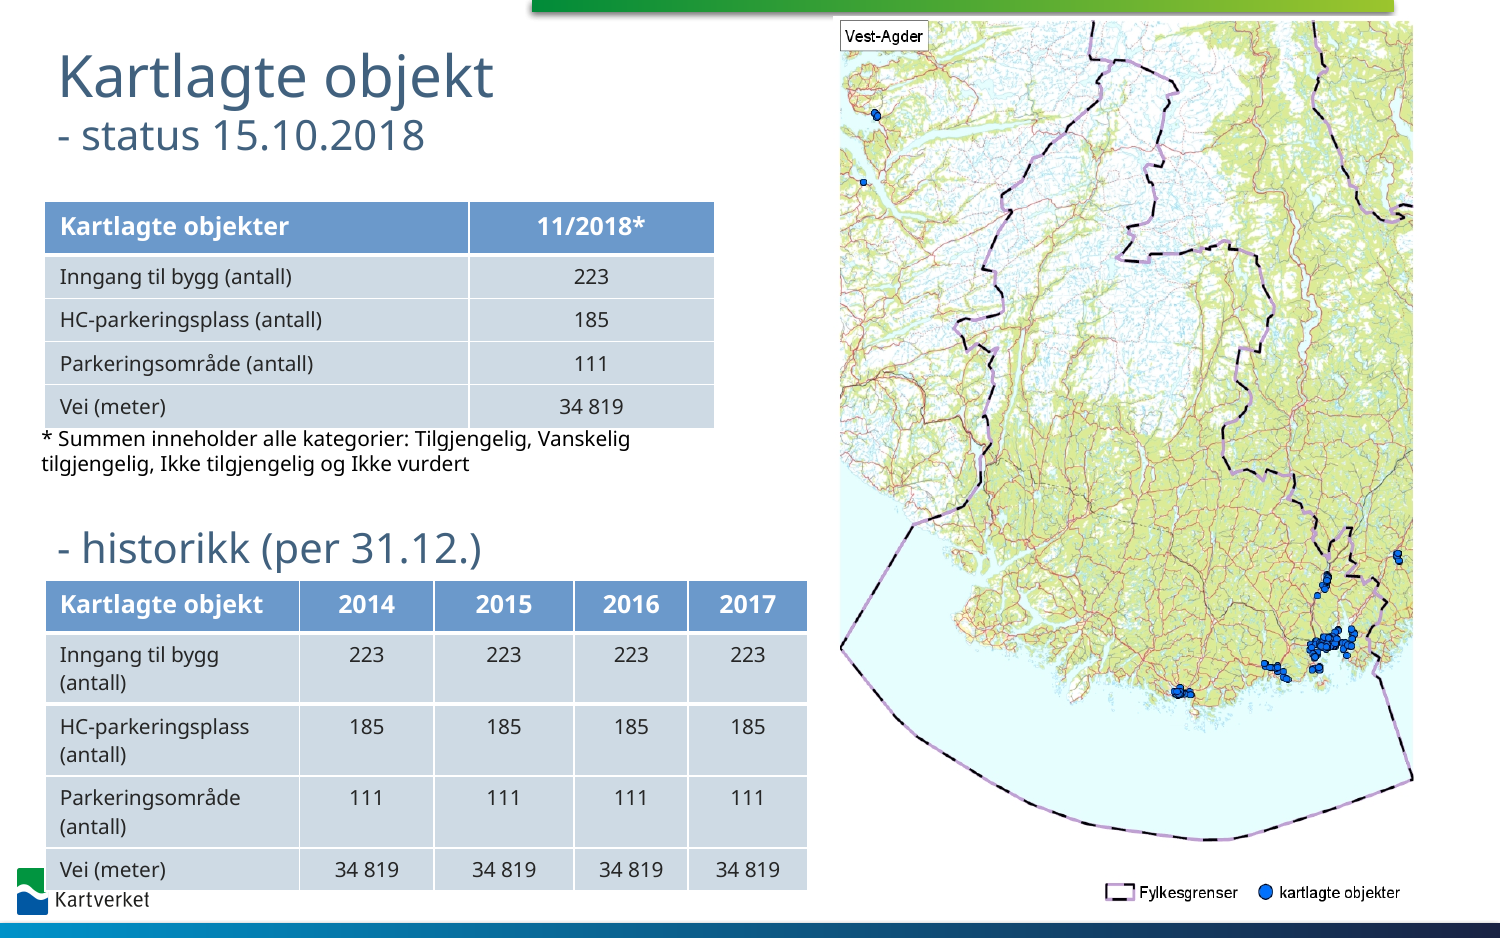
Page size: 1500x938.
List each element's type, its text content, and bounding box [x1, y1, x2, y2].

picture [833, 16, 1419, 913]
table_cell 223 [575, 635, 687, 702]
table_cell Vei (meter) [46, 849, 299, 890]
table_cell 185 [435, 706, 573, 775]
table_header 2016 [575, 581, 687, 631]
table_header 2015 [435, 581, 573, 631]
table_cell 223 [435, 635, 573, 702]
table_cell Inngang til bygg (antall) [45, 257, 468, 298]
text_box * Summen inneholder alle kategorier: Tilgjengelig, Vanskelig tilgjengelig, Ikke tilgjengelig og Ikke vurdert [26, 417, 711, 483]
table_cell 223 [300, 635, 433, 702]
table_cell 223 [470, 257, 714, 298]
table_cell 185 [575, 706, 687, 775]
table_cell 111 [435, 777, 573, 847]
table_cell Parkeringsområde (antall) [45, 342, 468, 384]
table_header Kartlagte objekt [46, 581, 299, 631]
table_cell 34 819 [470, 385, 714, 428]
table_header Kartlagte objekter [45, 202, 468, 253]
table_cell Vei (meter) [45, 385, 468, 417]
table_cell 185 [689, 706, 807, 775]
table_header 2014 [300, 581, 433, 631]
table_cell HC-parkeringsplass (antall) [45, 299, 468, 341]
table_header 11/2018* [470, 202, 714, 253]
table_header 2017 [689, 581, 807, 631]
table_cell 34 819 [689, 849, 807, 890]
table_cell 223 [689, 635, 807, 702]
table_cell 111 [470, 342, 714, 384]
table_cell 111 [575, 777, 687, 847]
table_cell 111 [300, 777, 433, 847]
table_cell Inngang til bygg (antall) [46, 635, 299, 702]
table_cell Parkeringsområde (antall) [46, 777, 299, 847]
table_cell 185 [470, 299, 714, 341]
table_cell 111 [689, 777, 807, 847]
table_cell 185 [300, 706, 433, 775]
table_cell 34 819 [575, 849, 687, 890]
table_cell 34 819 [435, 849, 573, 890]
table_cell HC-parkeringsplass (antall) [46, 706, 299, 775]
text_box - historikk (per 31.12.) [42, 496, 828, 580]
table_cell 34 819 [300, 849, 433, 890]
text_box Kartlagte objekt - status 15.10.2018 [42, 24, 828, 167]
